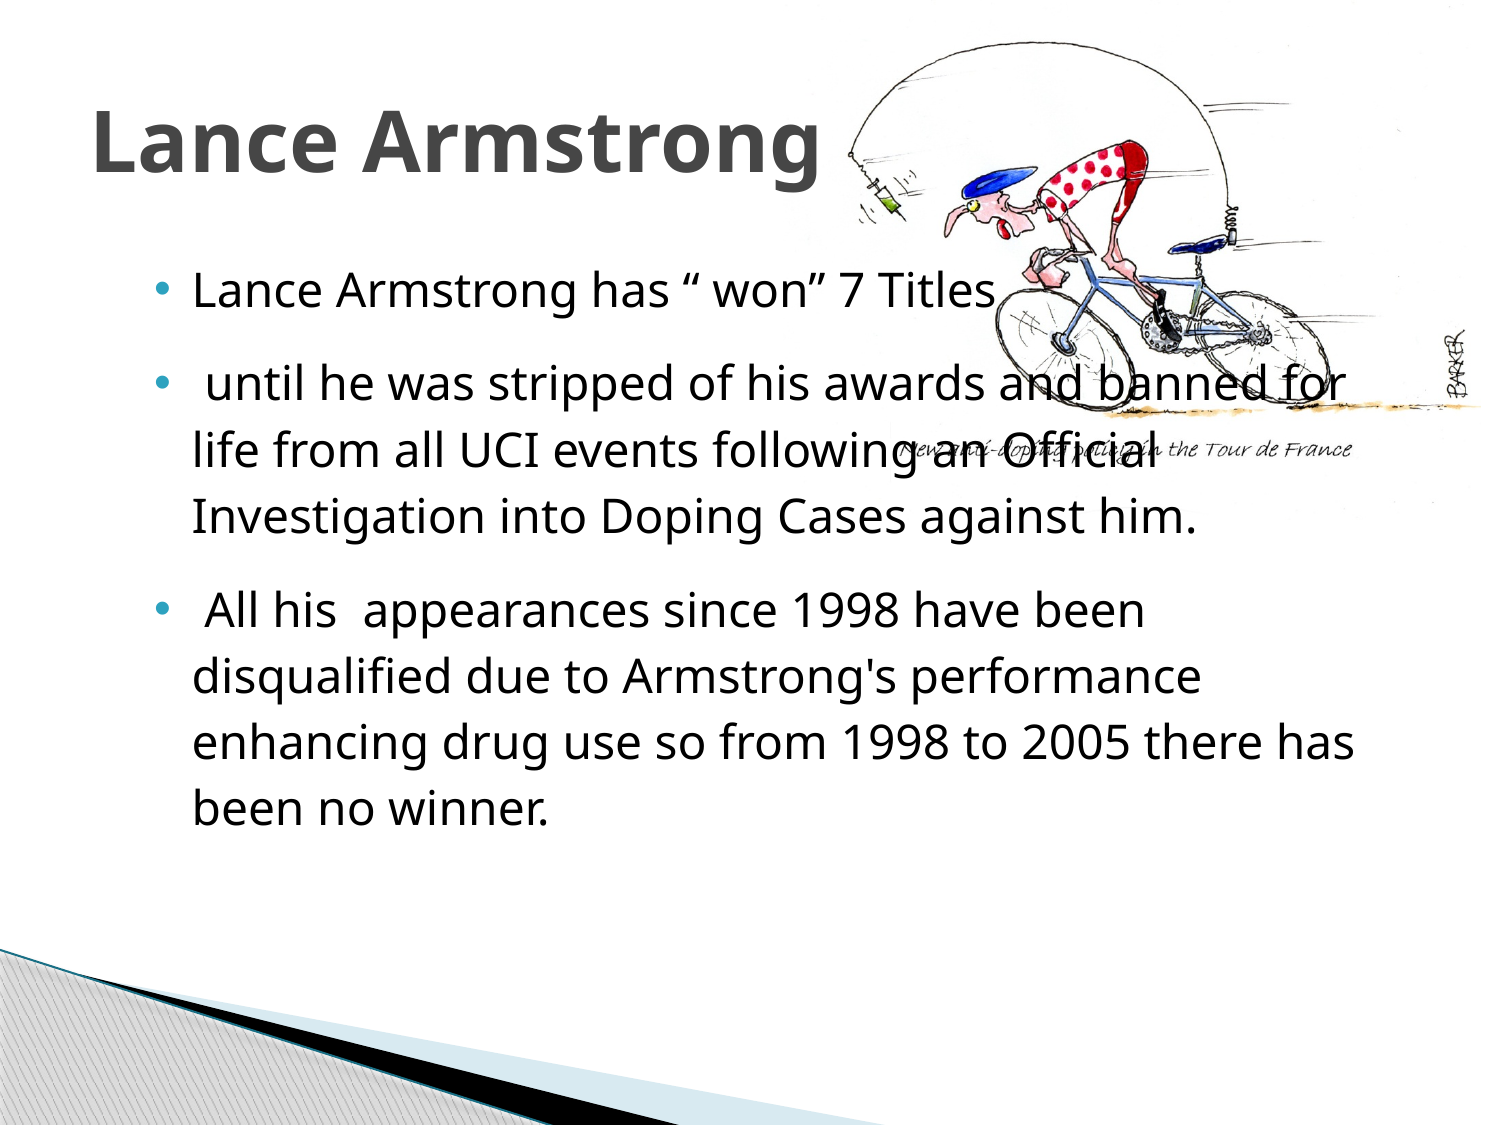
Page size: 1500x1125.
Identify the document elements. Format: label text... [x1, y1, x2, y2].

list Lance Armstrong has “ won” 7 Titles until he was stripped of his awards and banned for life from all UCI events following an Official Investigation into Doping Cases against him. All his appearances since 1998 have been disqualified due to Armstrong's performance enhancing drug use so from 1998 to 2005 there has been no winner. [75, 243, 1425, 986]
title Lance Armstrong [75, 45, 777, 233]
picture [782, 0, 1481, 520]
